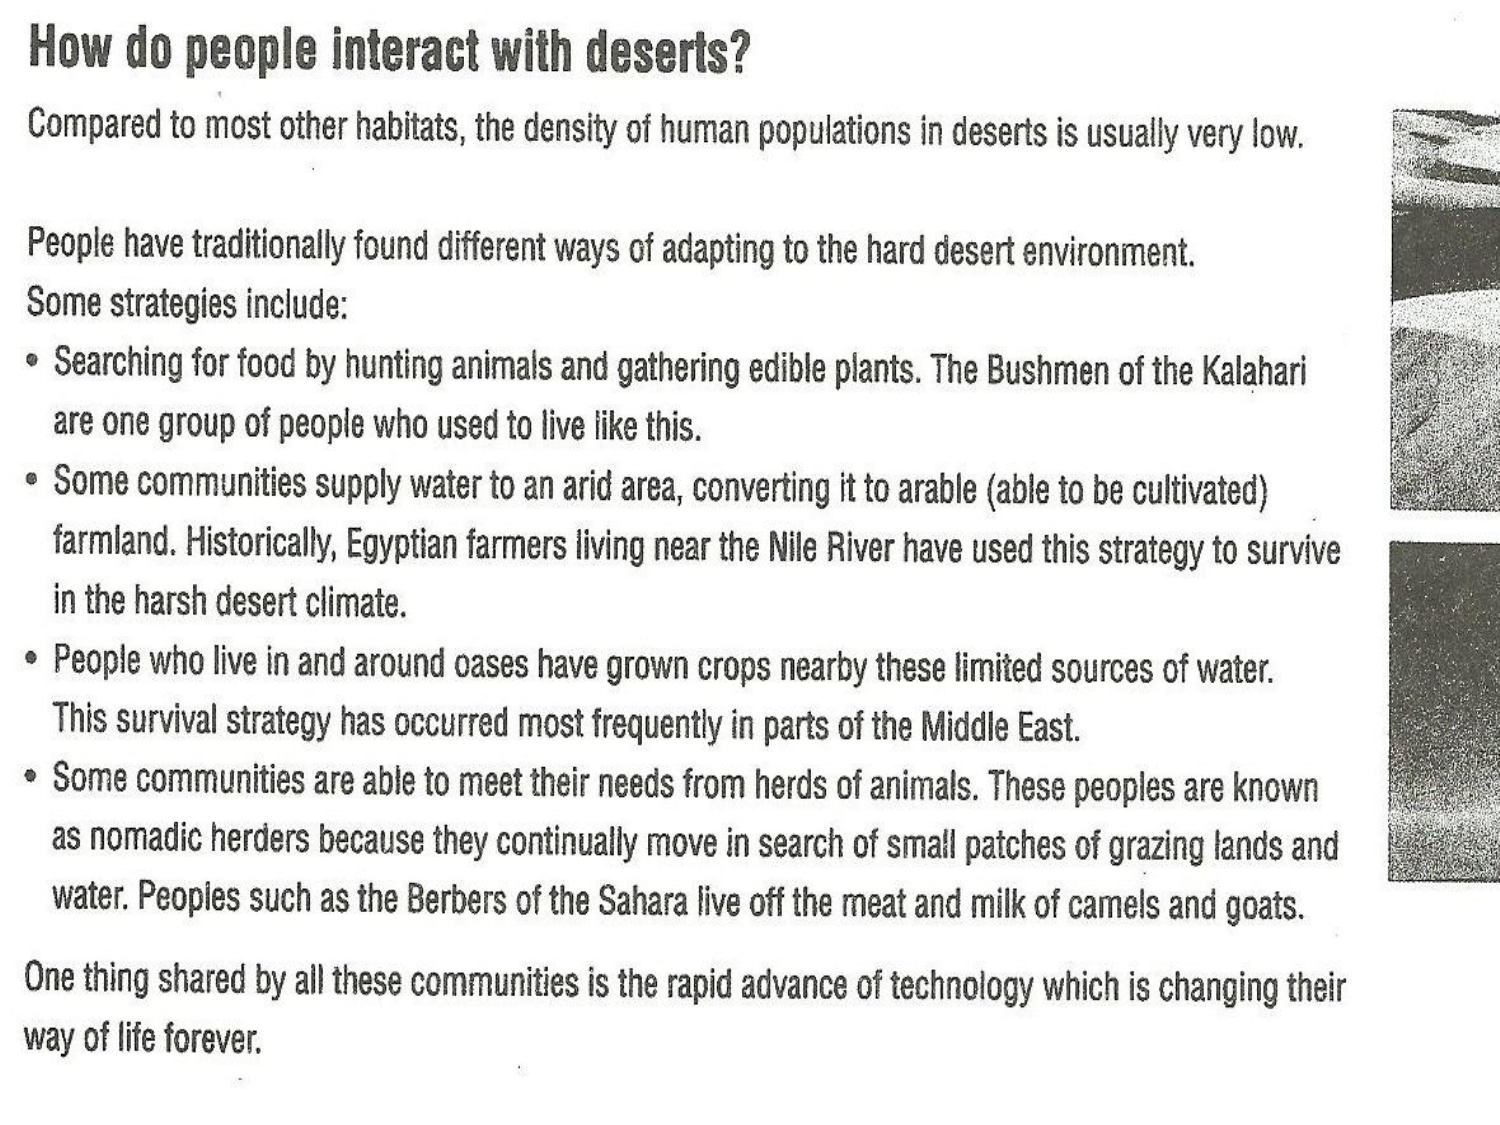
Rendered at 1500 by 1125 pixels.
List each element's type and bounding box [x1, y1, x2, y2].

list [0, 0, 1500, 1125]
